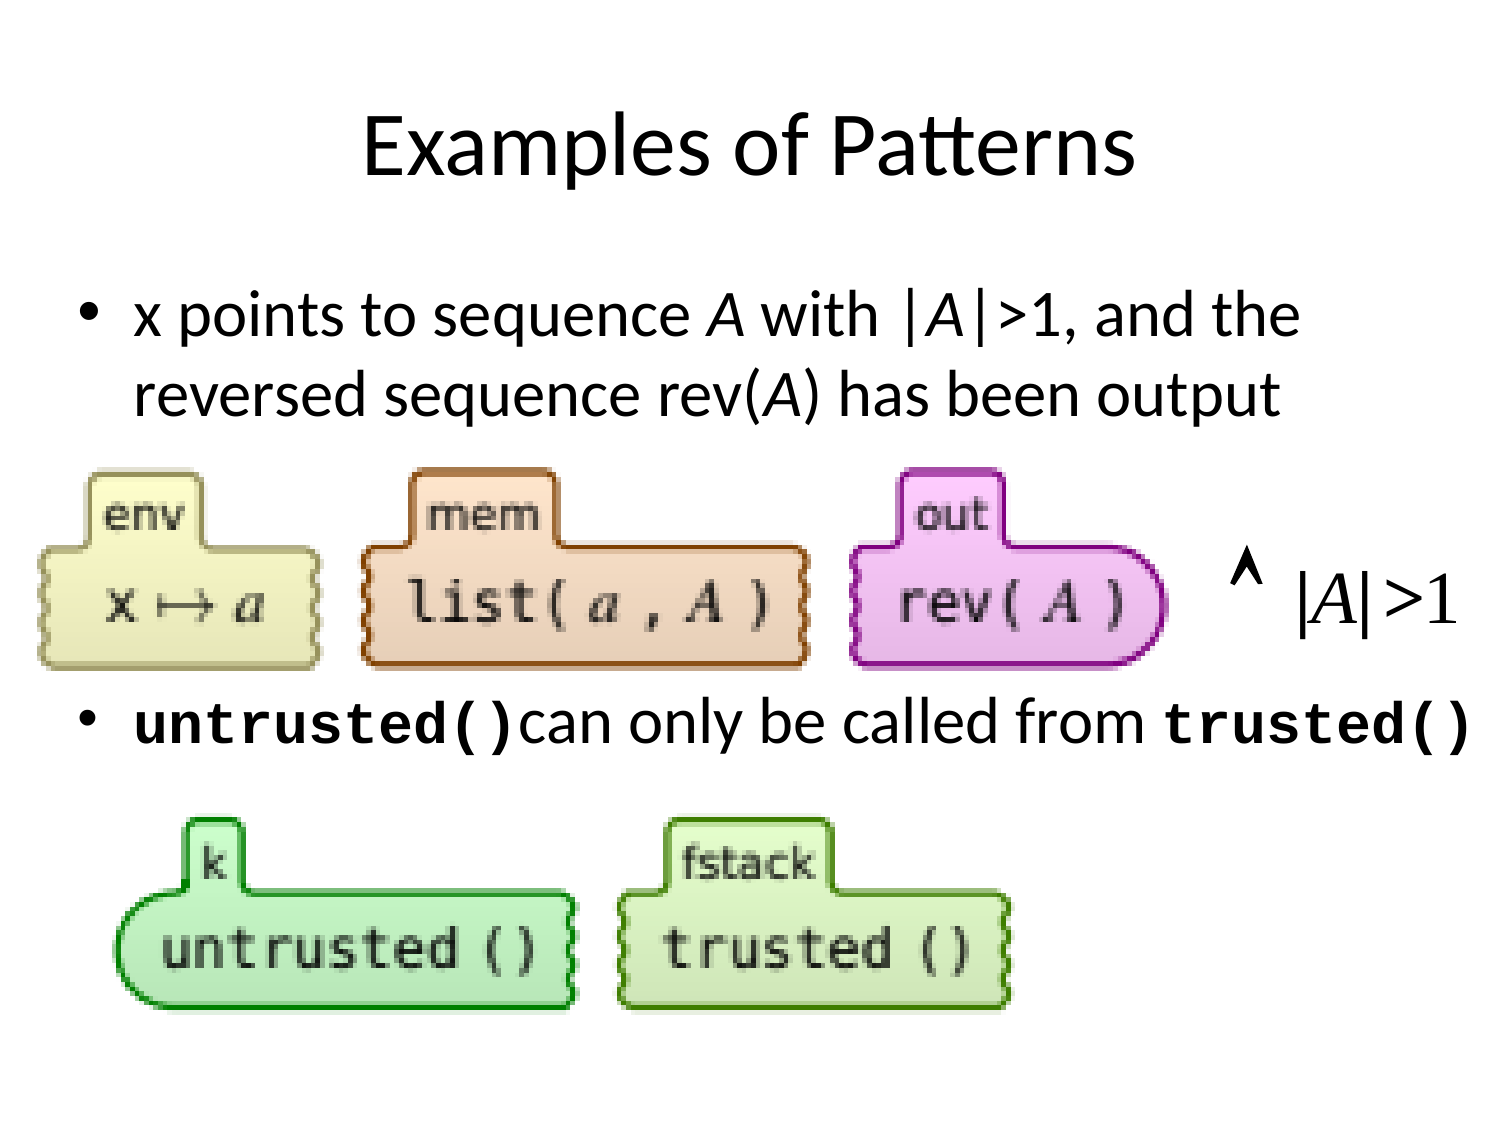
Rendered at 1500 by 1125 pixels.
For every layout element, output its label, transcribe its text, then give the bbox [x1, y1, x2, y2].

list x points to sequence A with |A|>1, and the reversed sequence rev(A) has been output untrusted()can only be called from trusted() [62, 262, 1500, 1000]
text_box  |A| >1 [1215, 524, 1477, 650]
picture [0, 453, 1188, 701]
title Examples of Patterns [75, 45, 1425, 233]
picture [74, 785, 1071, 1063]
